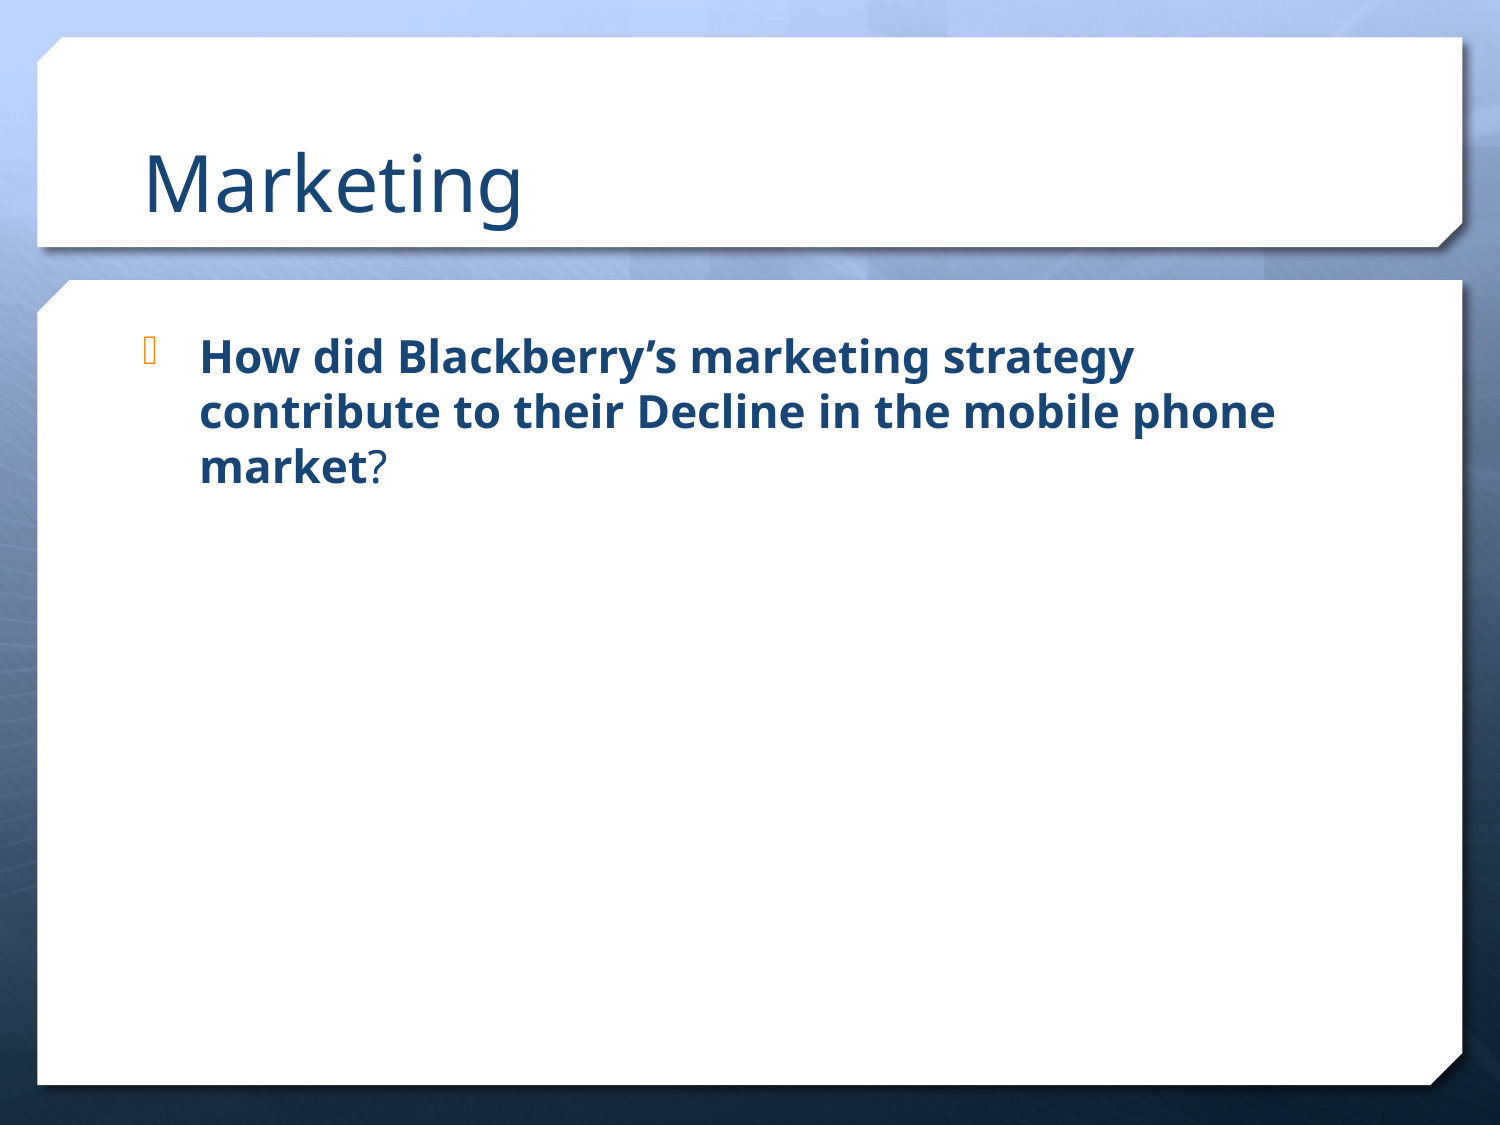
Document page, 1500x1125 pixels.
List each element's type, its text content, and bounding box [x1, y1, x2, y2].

title Marketing [127, 48, 1372, 236]
list How did Blackberry’s marketing strategy contribute to their Decline in the mobile phone market? [127, 319, 1372, 978]
